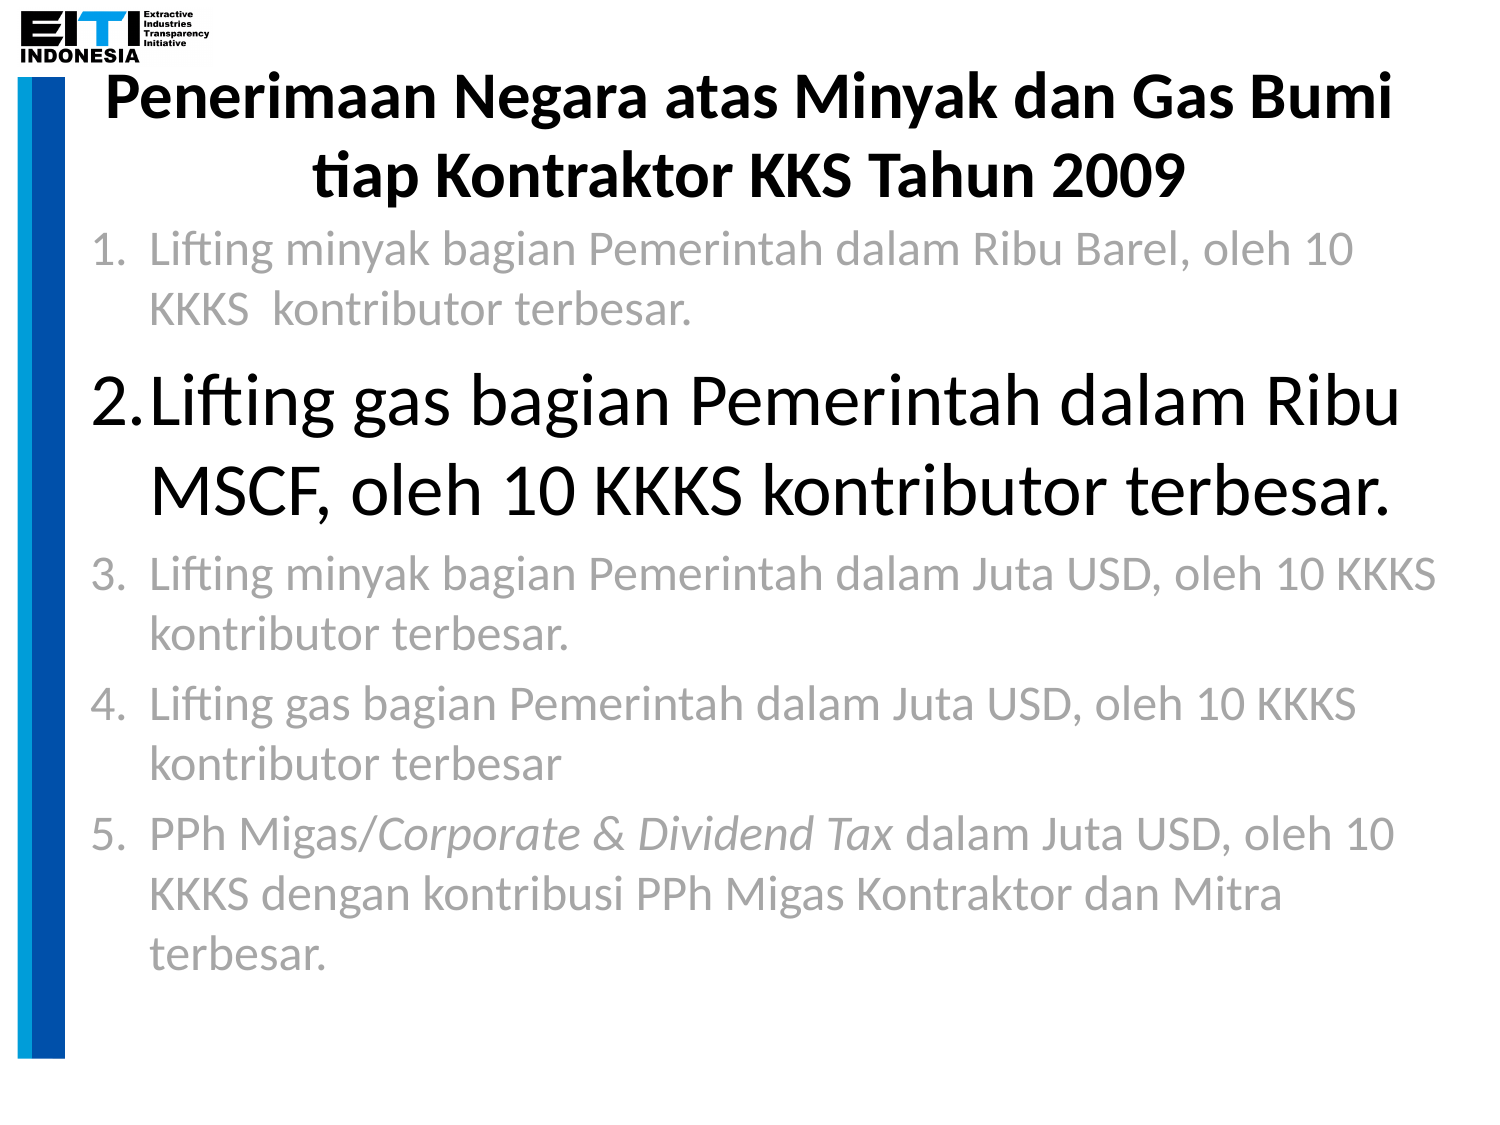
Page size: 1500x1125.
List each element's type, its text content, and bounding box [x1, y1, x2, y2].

picture [17, 7, 213, 67]
title Penerimaan Negara atas Minyak dan Gas Bumi tiap Kontraktor KKS Tahun 2009 [75, 78, 1425, 185]
list Lifting minyak bagian Pemerintah dalam Ribu Barel, oleh 10 KKKS kontributor terbesar. Lifting gas bagian Pemerintah dalam Ribu MSCF, oleh 10 KKKS kontributor terbesar. Lifting minyak bagian Pemerintah dalam Juta USD, oleh 10 KKKS kontributor terbesar. Lifting gas bagian Pemerintah dalam Juta USD, oleh 10 KKKS kontributor terbesar PPh Migas/Corporate & Dividend Tax dalam Juta USD, oleh 10 KKKS dengan kontribusi PPh Migas Kontraktor dan Mitra terbesar. [75, 208, 1471, 1047]
